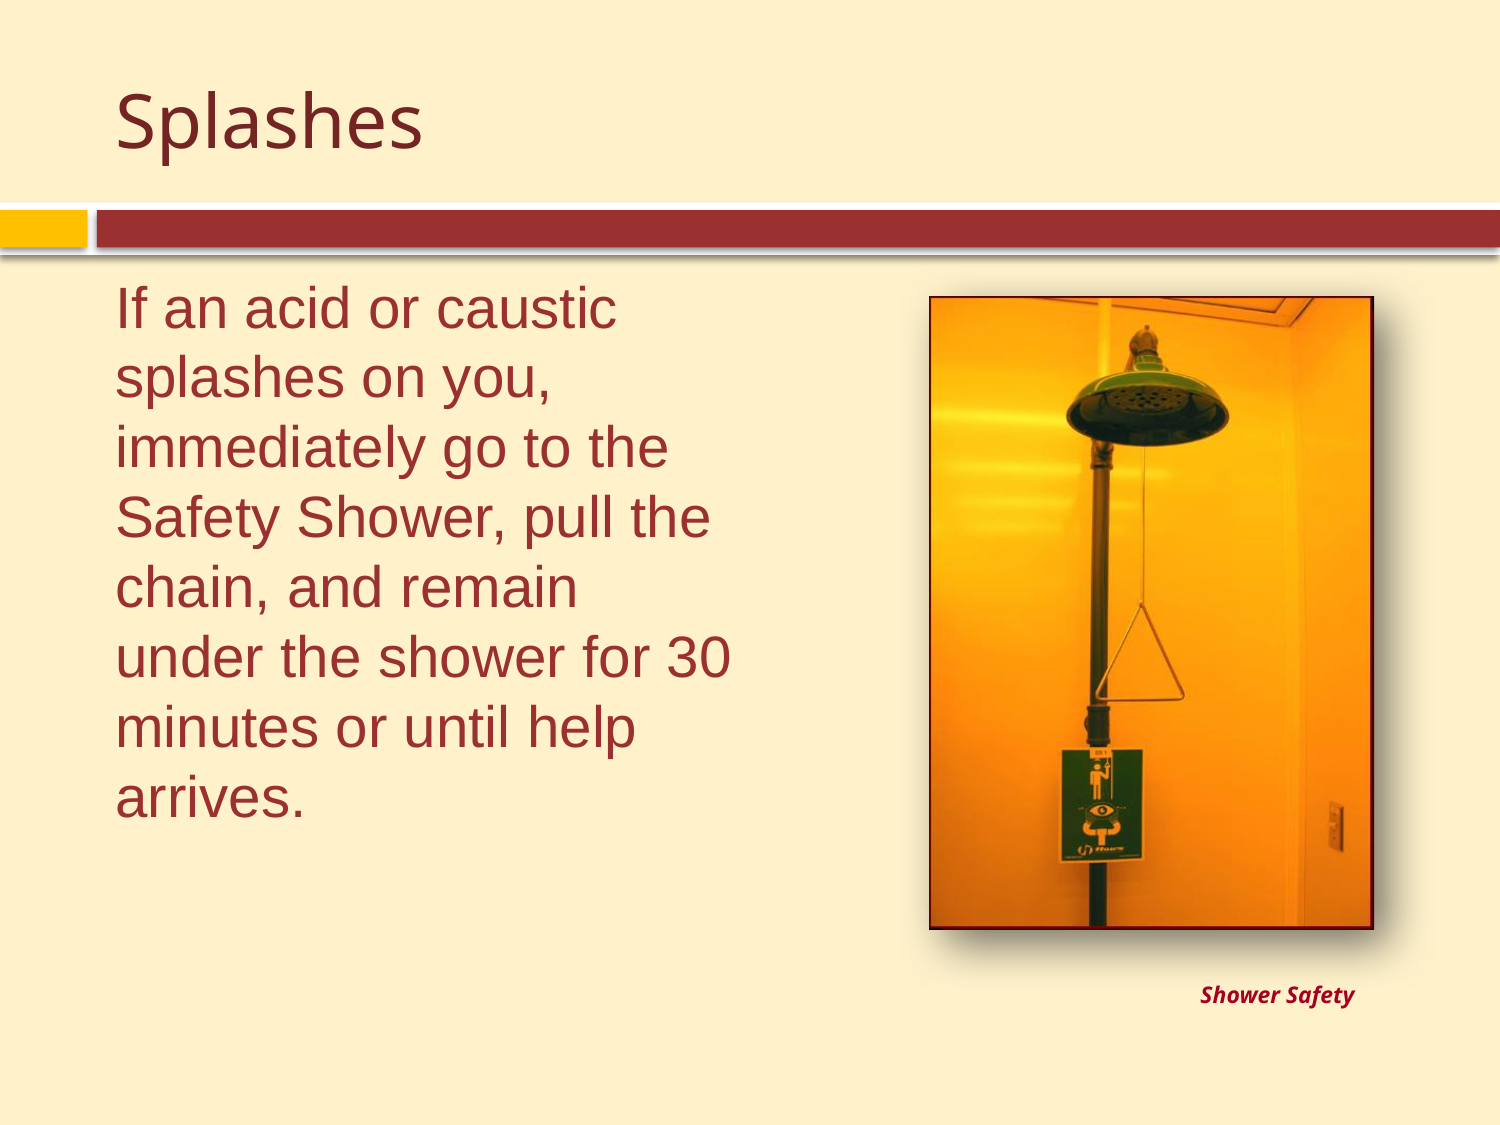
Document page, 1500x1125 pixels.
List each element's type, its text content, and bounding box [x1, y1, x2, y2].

text_box Shower Safety [935, 973, 1370, 1016]
title Splashes [100, 37, 1438, 200]
picture [928, 295, 1375, 930]
list If an acid or caustic splashes on you, immediately go to the Safety Shower, pull the chain, and remain under the shower for 30 minutes or until help arrives. [100, 262, 760, 1000]
